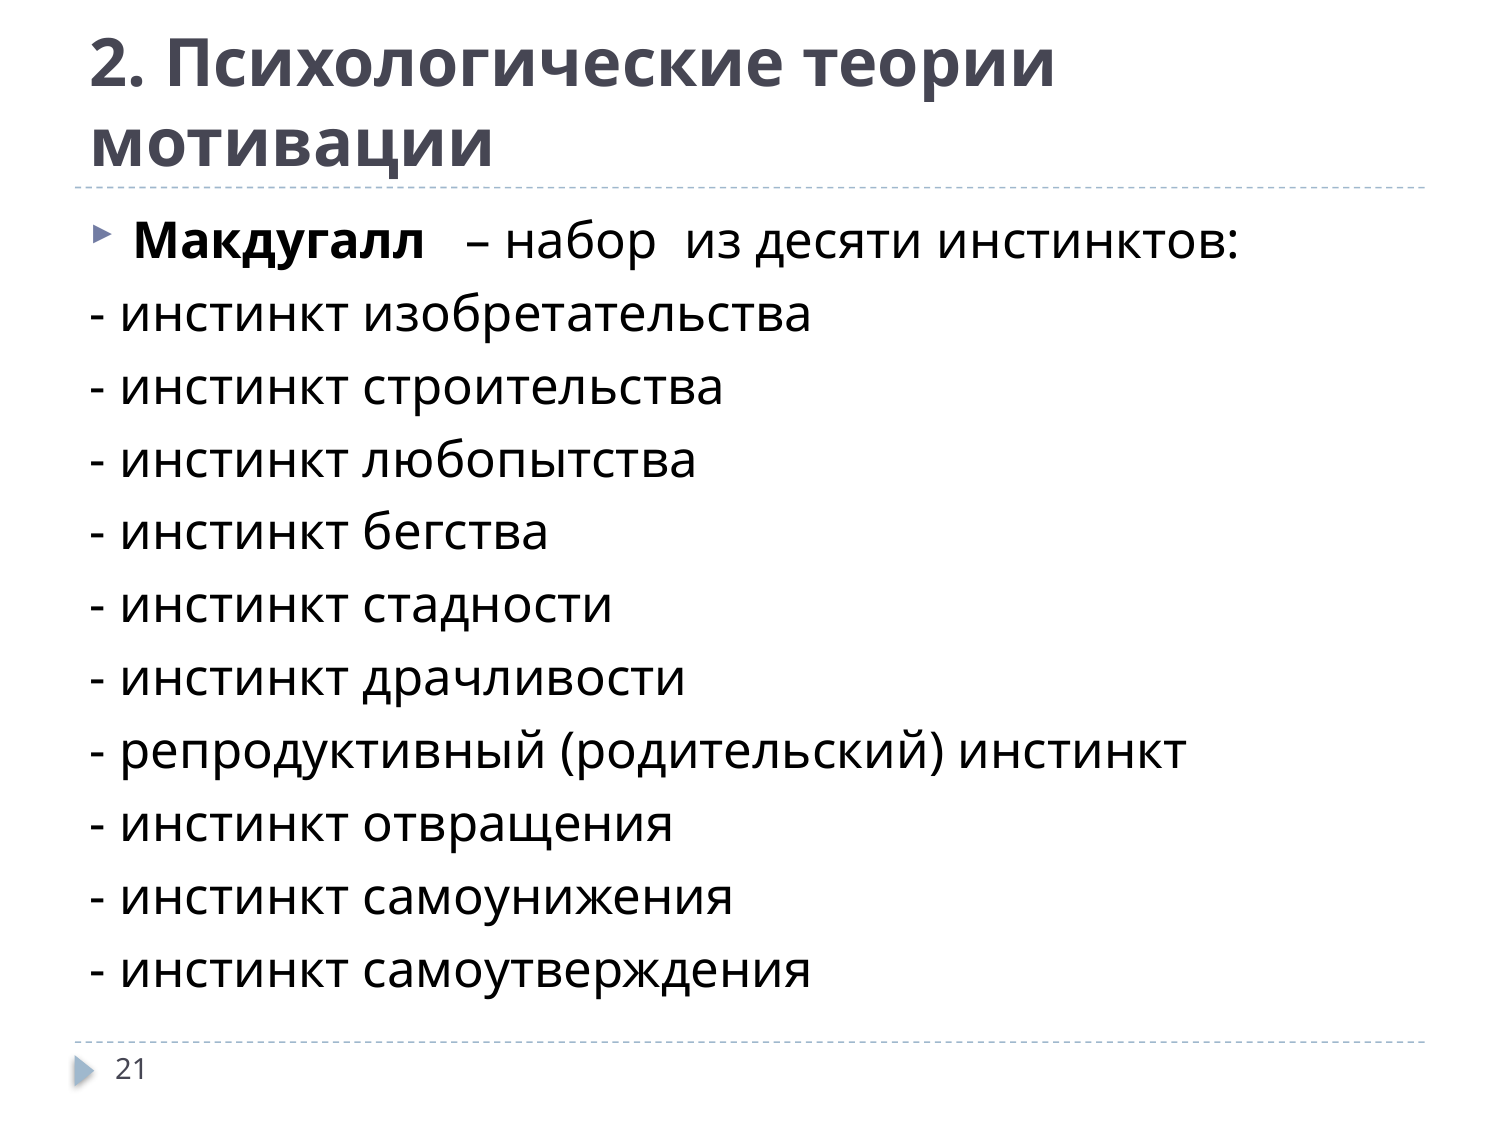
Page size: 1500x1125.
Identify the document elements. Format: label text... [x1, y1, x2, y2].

title 2. Психологические теории мотивации [75, 24, 1425, 188]
slide_number 21 [100, 1042, 426, 1103]
list Макдугалл – набор из десяти инстинктов: - инстинкт изобретательства - инстинкт строительства - инстинкт любопытства - инстинкт бегства - инстинкт стадности - инстинкт драчливости - репродуктивный (родительский) инстинкт - инстинкт отвращения - инстинкт самоунижения - инстинкт самоутверждения [75, 200, 1425, 1010]
